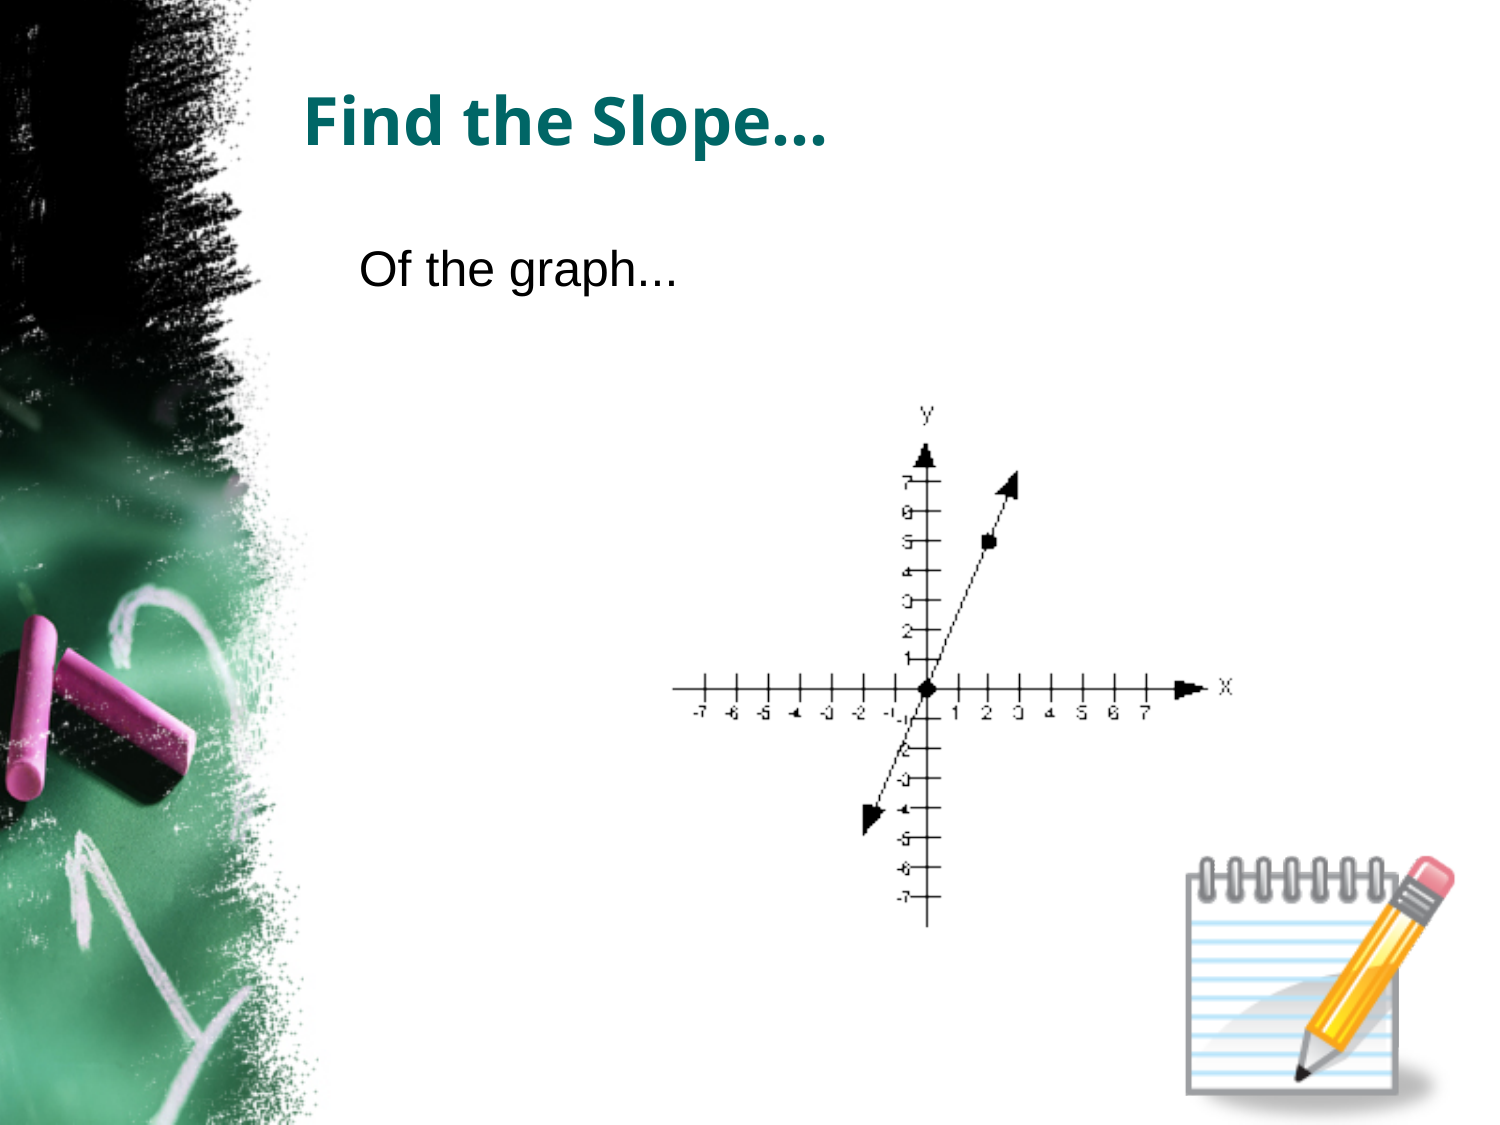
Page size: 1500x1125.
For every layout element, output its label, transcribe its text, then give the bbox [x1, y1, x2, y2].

title Find the Slope… [287, 49, 1438, 188]
list Of the graph... [287, 228, 1438, 980]
picture [0, 0, 1500, 1125]
